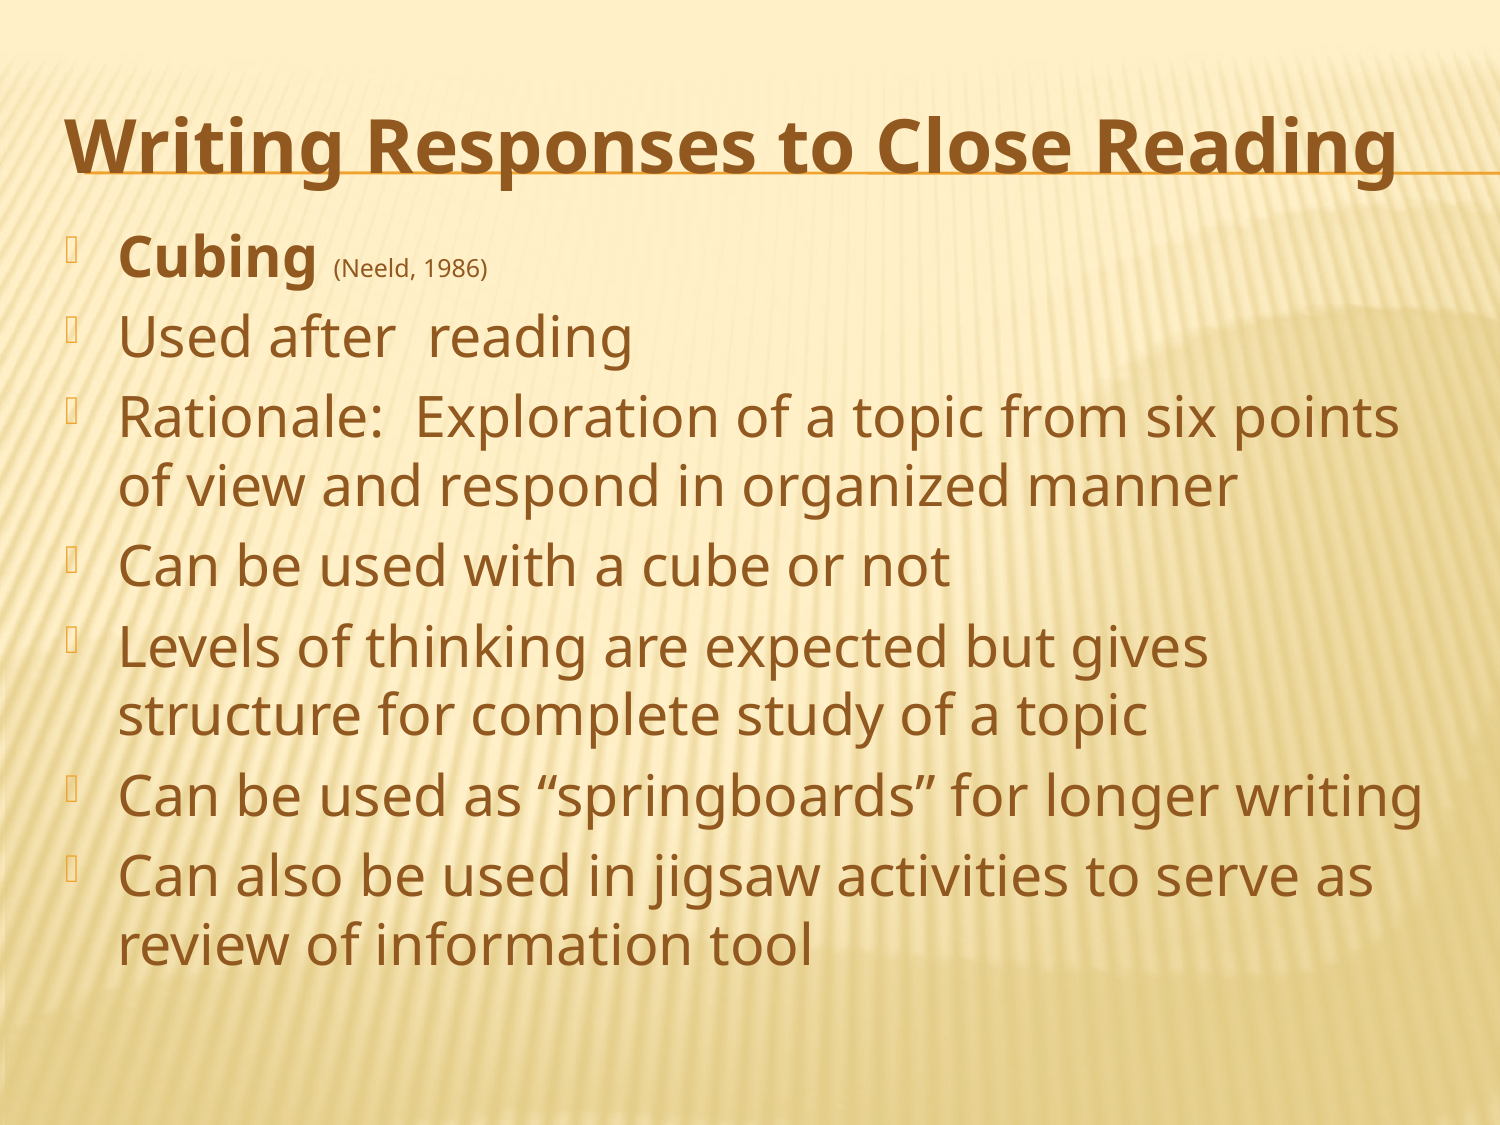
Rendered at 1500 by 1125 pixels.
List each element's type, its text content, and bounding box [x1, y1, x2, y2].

title Writing Responses to Close Reading [50, 75, 1475, 212]
list Cubing (Neeld, 1986) Used after reading Rationale: Exploration of a topic from six points of view and respond in organized manner Can be used with a cube or not Levels of thinking are expected but gives structure for complete study of a topic Can be used as “springboards” for longer writing Can also be used in jigsaw activities to serve as review of information tool [50, 212, 1475, 1088]
